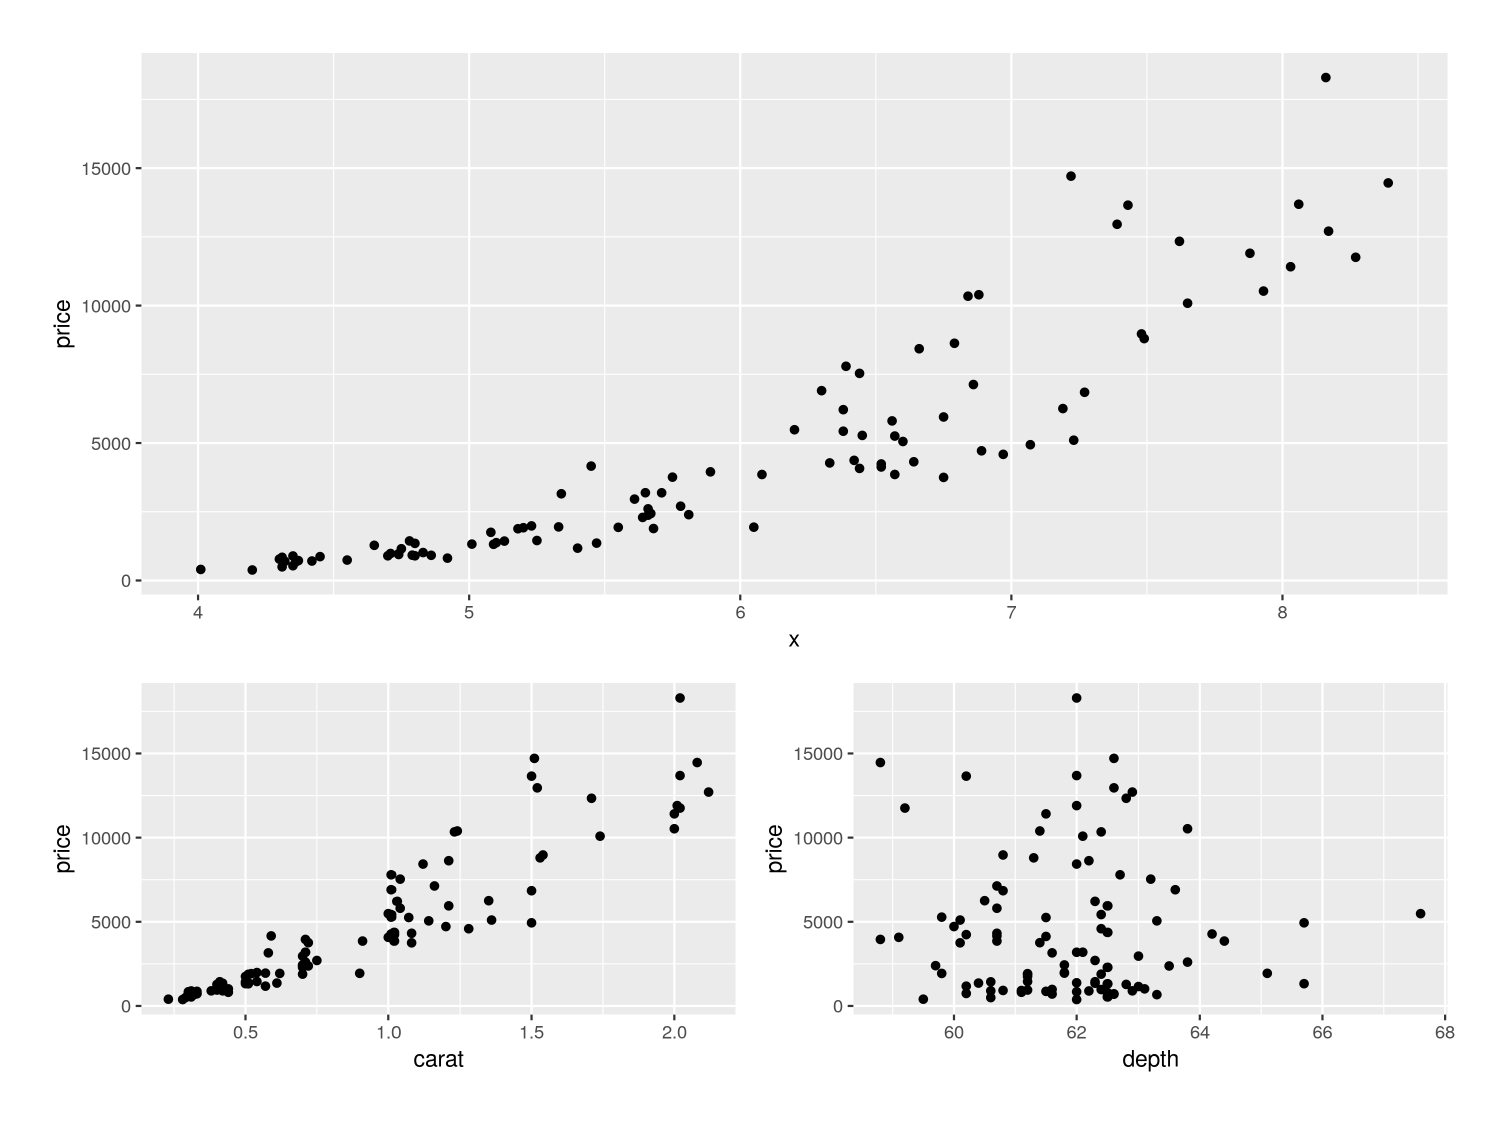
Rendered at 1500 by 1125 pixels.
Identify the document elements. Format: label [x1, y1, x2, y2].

picture [41, 41, 1459, 664]
picture [40, 671, 747, 1084]
picture [753, 671, 1459, 1084]
